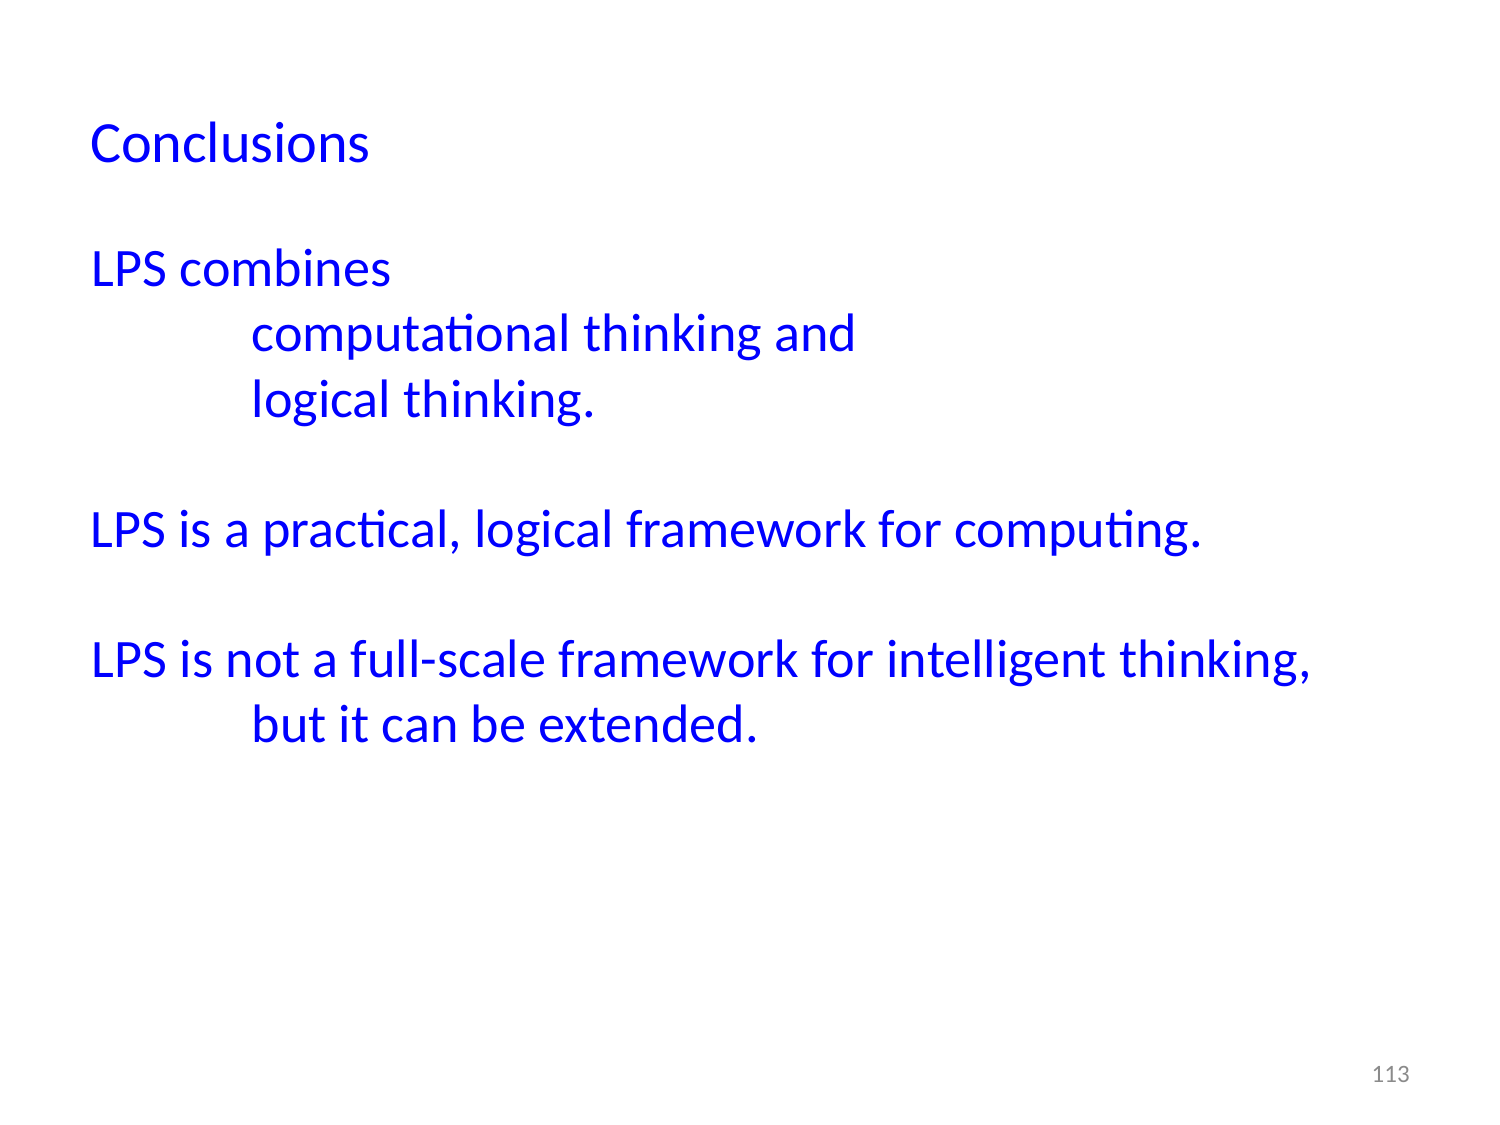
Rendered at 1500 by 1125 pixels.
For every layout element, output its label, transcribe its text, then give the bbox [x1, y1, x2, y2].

list LPS combines computational thinking and logical thinking. LPS is a practical, logical framework for computing. LPS is not a full-scale framework for intelligent thinking, but it can be extended. [17, 232, 1483, 1013]
title Conclusions [75, 45, 1425, 232]
slide_number 113 [1074, 1042, 1425, 1103]
